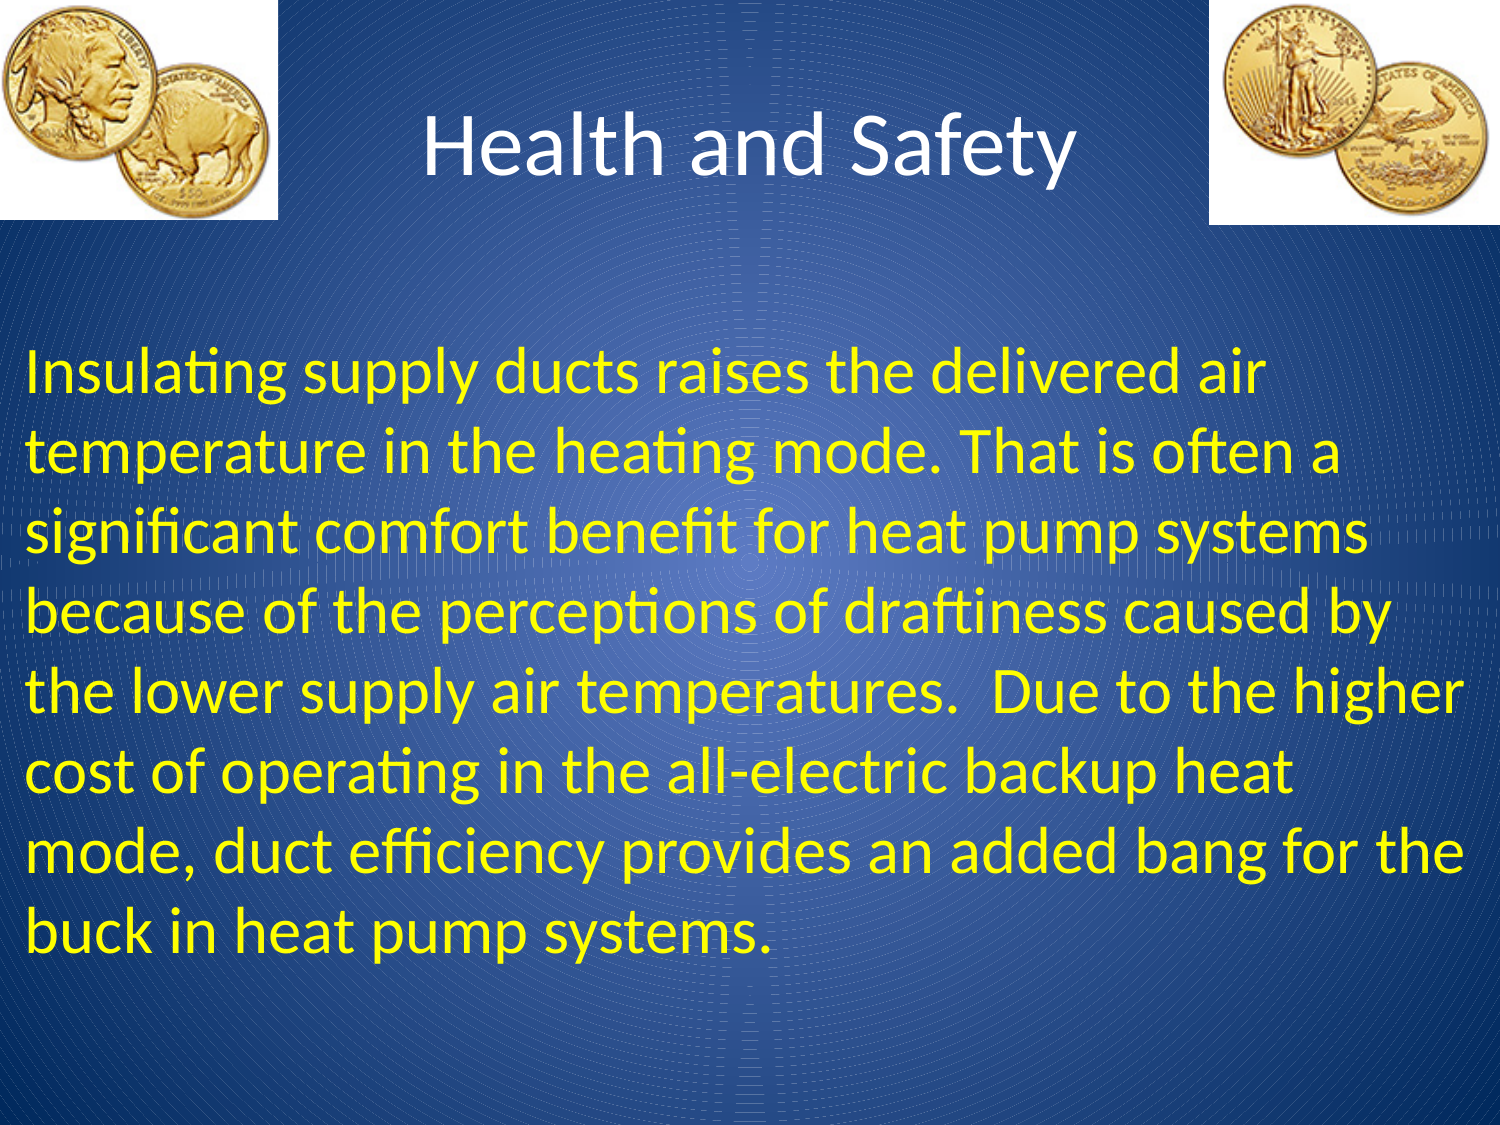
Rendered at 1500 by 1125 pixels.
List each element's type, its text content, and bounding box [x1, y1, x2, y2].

title Health and Safety [75, 45, 1425, 233]
picture [1209, 0, 1500, 225]
list Insulating supply ducts raises the delivered air temperature in the heating mode. That is often a significant comfort benefit for heat pump systems because of the perceptions of draftiness caused by the lower supply air temperatures. Due to the higher cost of operating in the all-electric backup heat mode, duct efficiency provides an added bang for the buck in heat pump systems. [24, 326, 1475, 967]
picture [0, 0, 279, 220]
